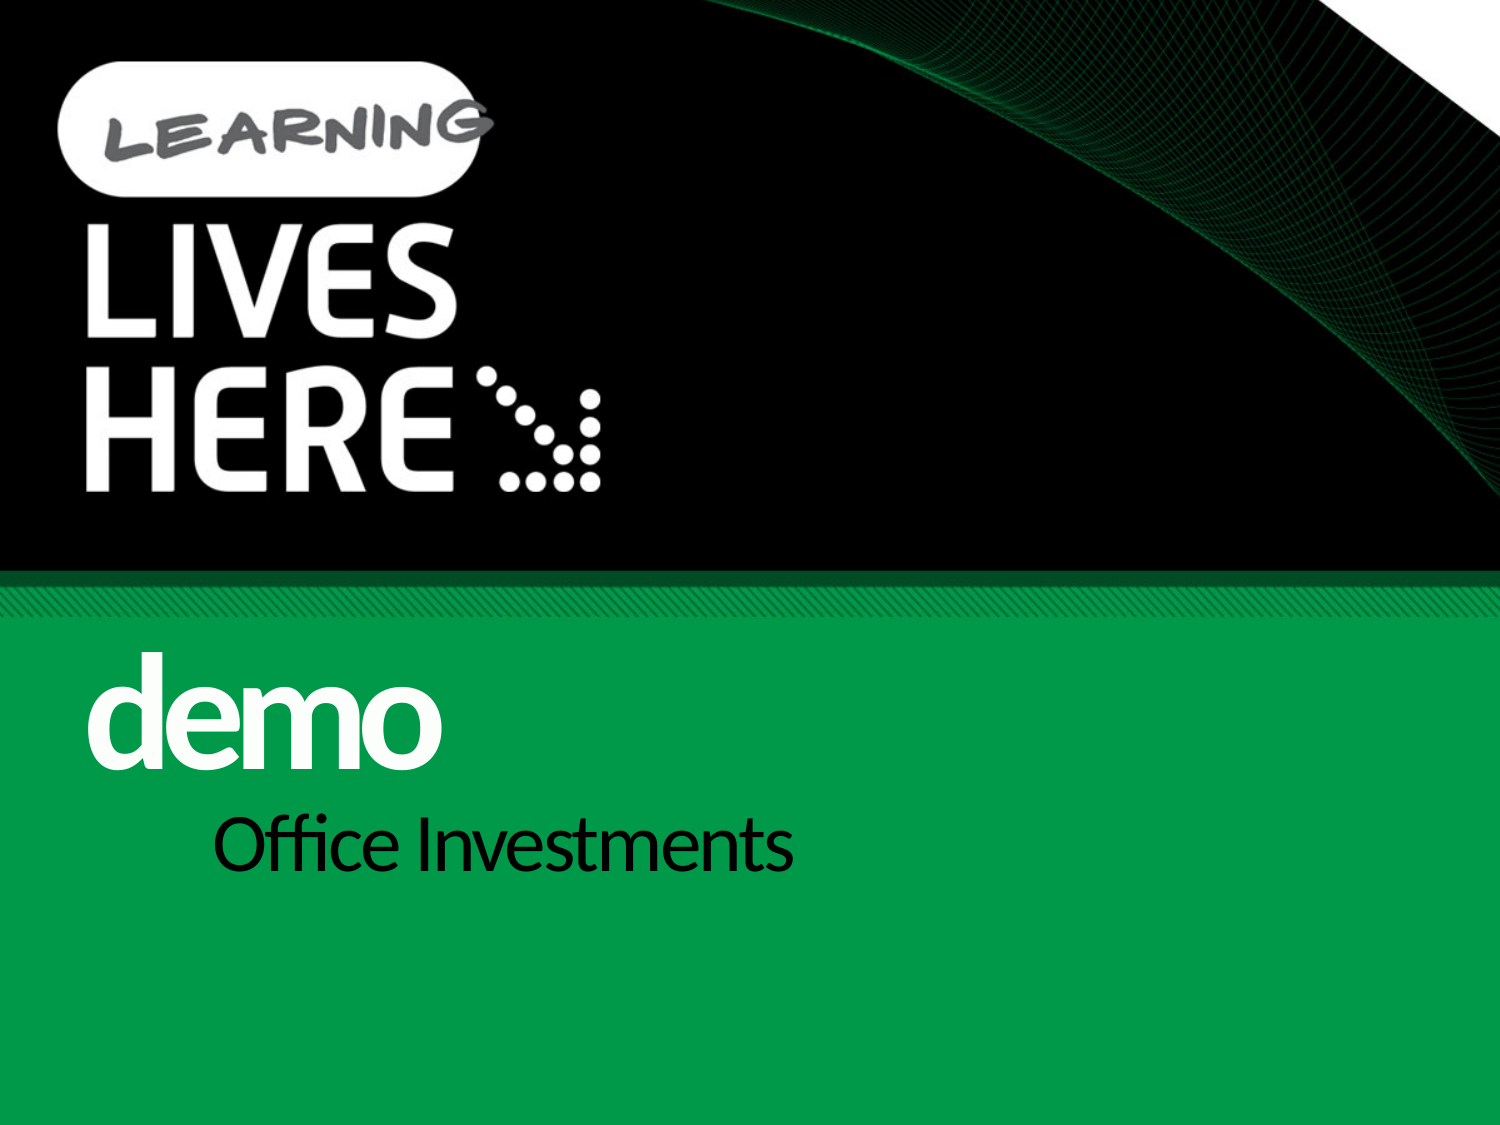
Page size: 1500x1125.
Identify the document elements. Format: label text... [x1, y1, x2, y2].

picture [0, 0, 1500, 1125]
list demo [83, 625, 1344, 800]
title Office Investments [212, 799, 1368, 1050]
